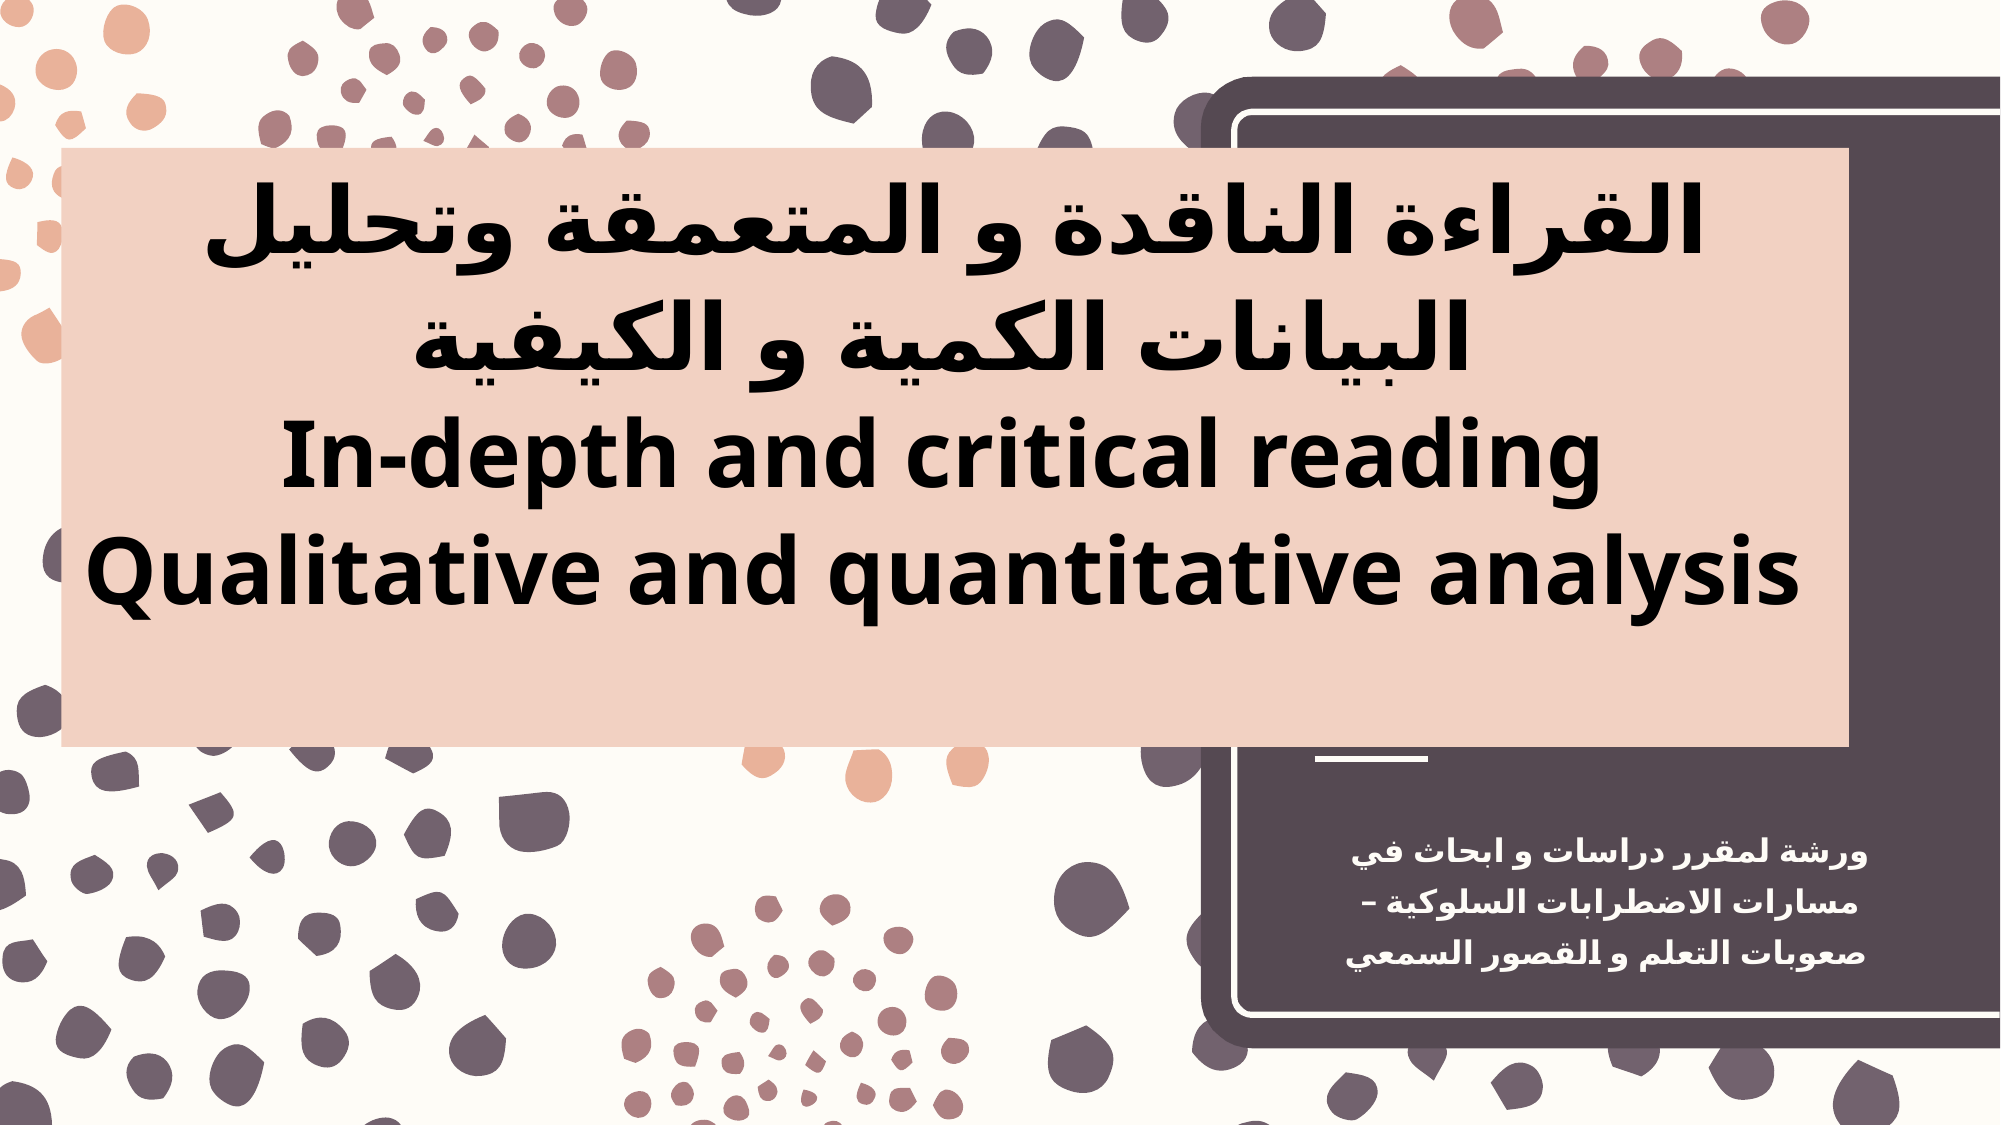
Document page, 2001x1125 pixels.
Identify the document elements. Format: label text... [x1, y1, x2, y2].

subtitle ورشة لمقرر دراسات و ابحاث في مسارات الاضطرابات السلوكية – صعوبات التعلم و القصور السمعي [1299, 811, 1922, 982]
title القراءة الناقدة و المتعمقة وتحليل البيانات الكمية و الكيفية In-depth and critical reading Qualitative and quantitative analysis [61, 147, 1849, 747]
